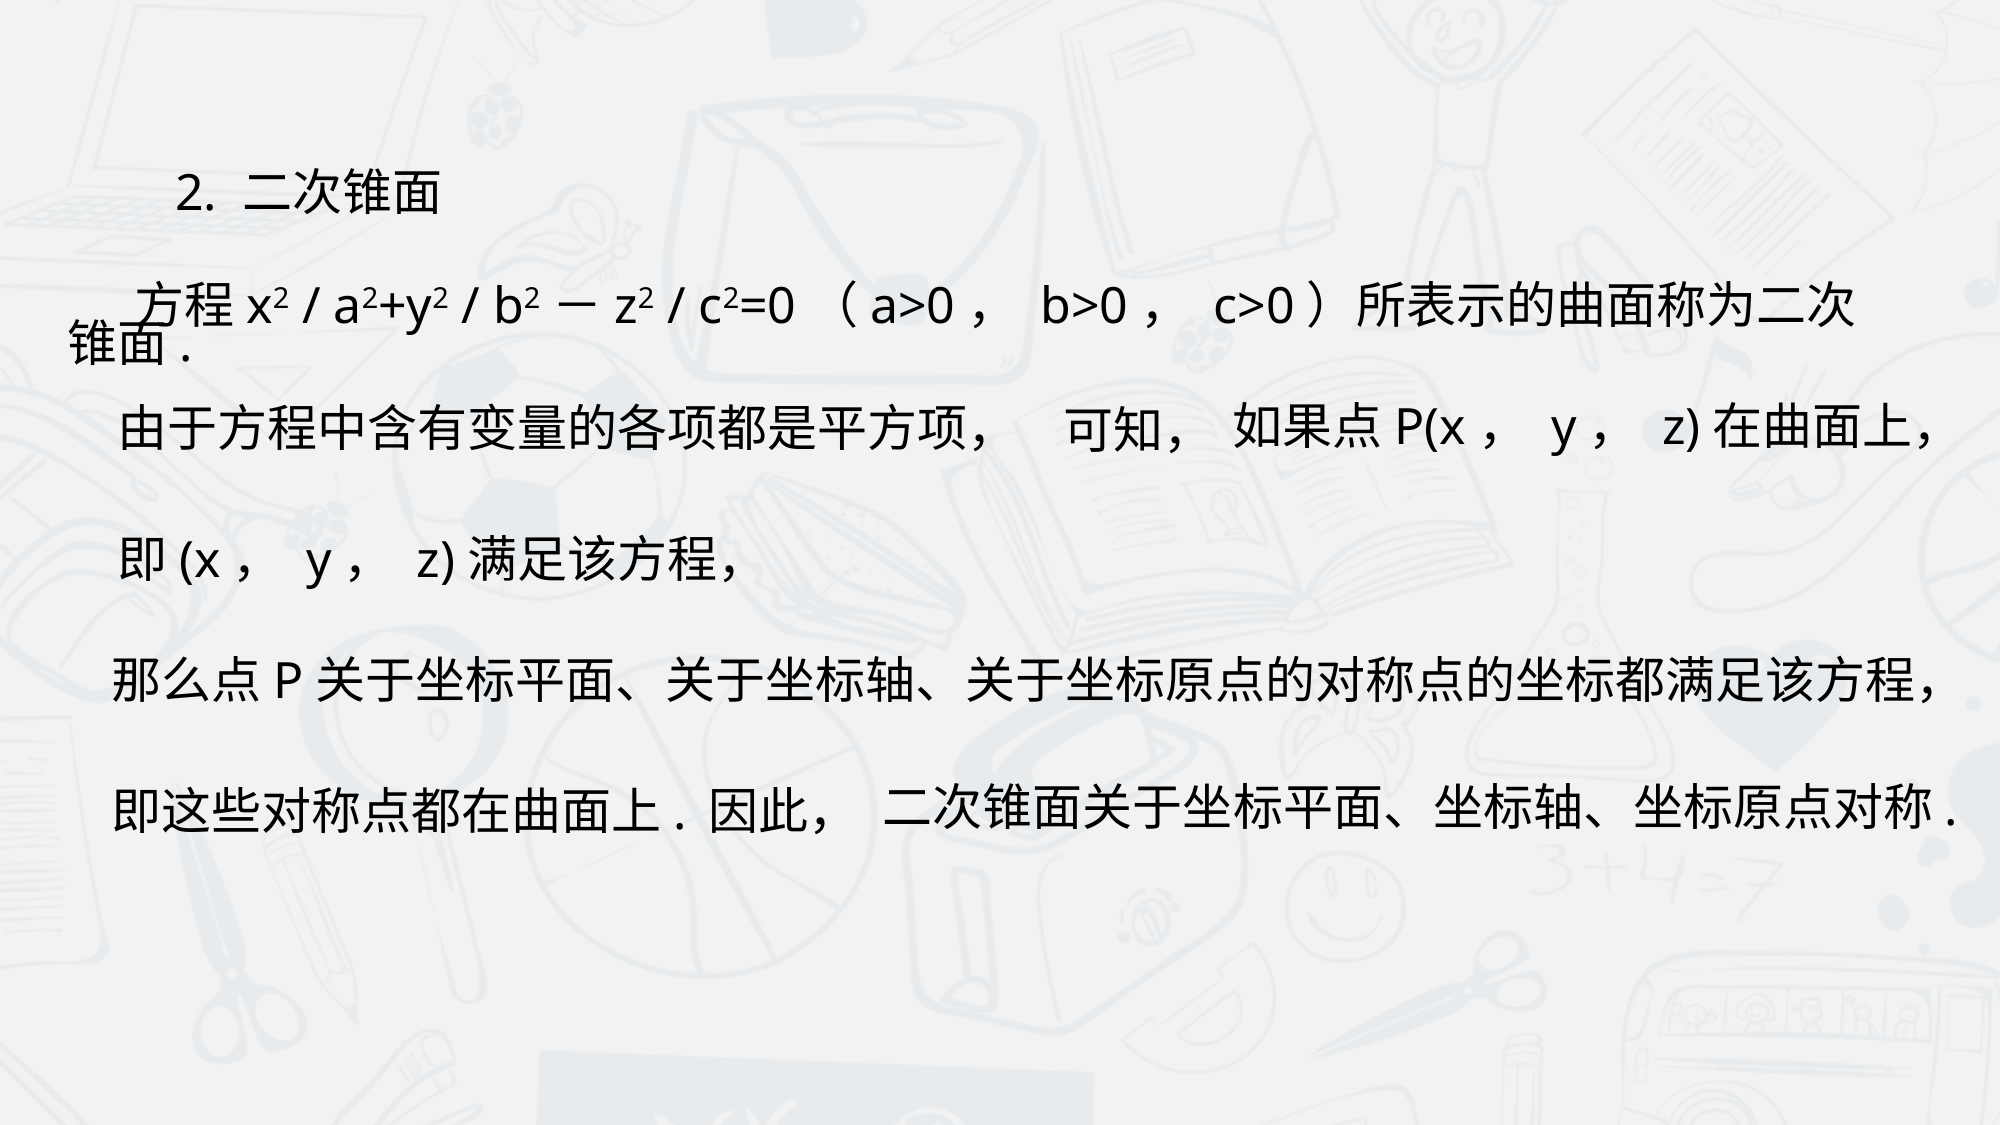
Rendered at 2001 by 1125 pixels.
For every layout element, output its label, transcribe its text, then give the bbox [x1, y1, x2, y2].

text_box 二次锥面关于坐标平面、坐标轴、坐标原点对称. [824, 790, 2000, 843]
text_box 那么点P关于坐标平面、关于坐标轴、关于坐标原点的对称点的坐标都满足该方程， [52, 663, 2000, 716]
text_box 即这些对称点都在曲面上. [52, 793, 649, 847]
text_box 因此， [649, 793, 2000, 847]
text_box 方程x2 / a2+y2 / b2－z2 / c2=0（a>0， b>0， c>0）所表示的曲面称为二次锥面. [52, 288, 1916, 379]
text_box 如果点P(x， y， z)在曲面上， [1173, 409, 2000, 462]
text_box 由于方程中含有变量的各项都是平方项， [0, 411, 1173, 464]
text_box 2. 二次锥面 [160, 175, 1162, 228]
text_box 即(x， y， z)满足该方程， [58, 542, 2000, 595]
text_box 可知， [1004, 413, 2000, 466]
